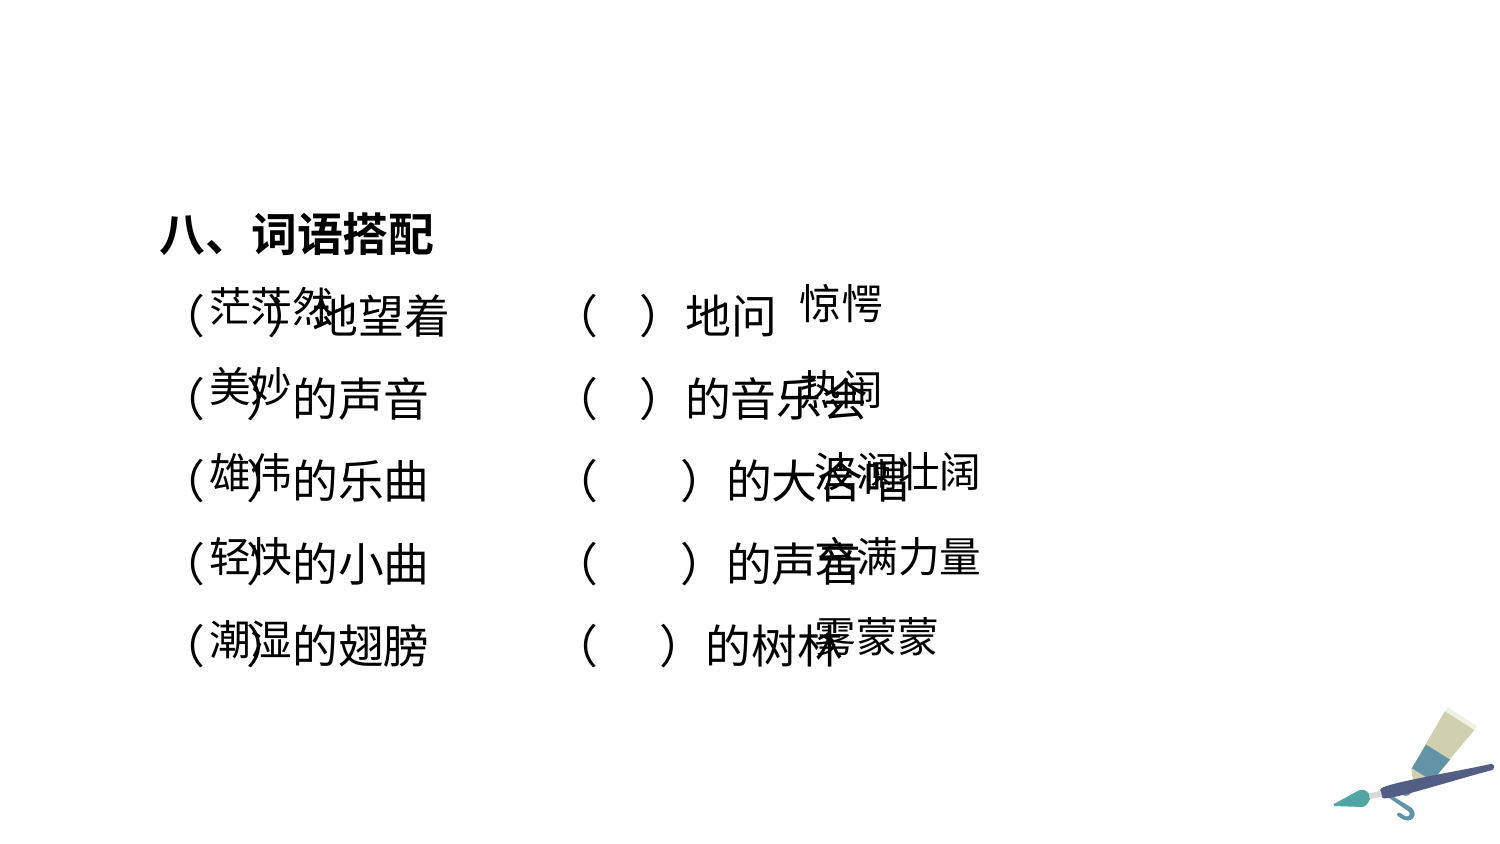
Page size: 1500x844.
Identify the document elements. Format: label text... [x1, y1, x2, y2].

text_box 茫茫然 [194, 272, 350, 338]
text_box 八、词语搭配 （ ）地望着 （ ）地问 （ ）的声音 （ ）的音乐会 （ ）的乐曲 （ ）的大合唱 （ ）的小曲 （ ）的声音 （ ）的翅膀 （ ）的树林 [145, 170, 1500, 681]
text_box 潮湿 [194, 606, 308, 671]
text_box 惊愕 [784, 270, 898, 336]
text_box 波澜壮阔 [799, 438, 997, 503]
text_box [1358, 708, 1481, 844]
text_box 充满力量 [799, 523, 997, 588]
text_box 雄伟 [194, 439, 308, 505]
text_box 热闹 [784, 355, 898, 421]
text_box 雾蒙蒙 [799, 603, 955, 669]
text_box 轻快 [194, 523, 308, 589]
text_box 美妙 [194, 353, 308, 419]
